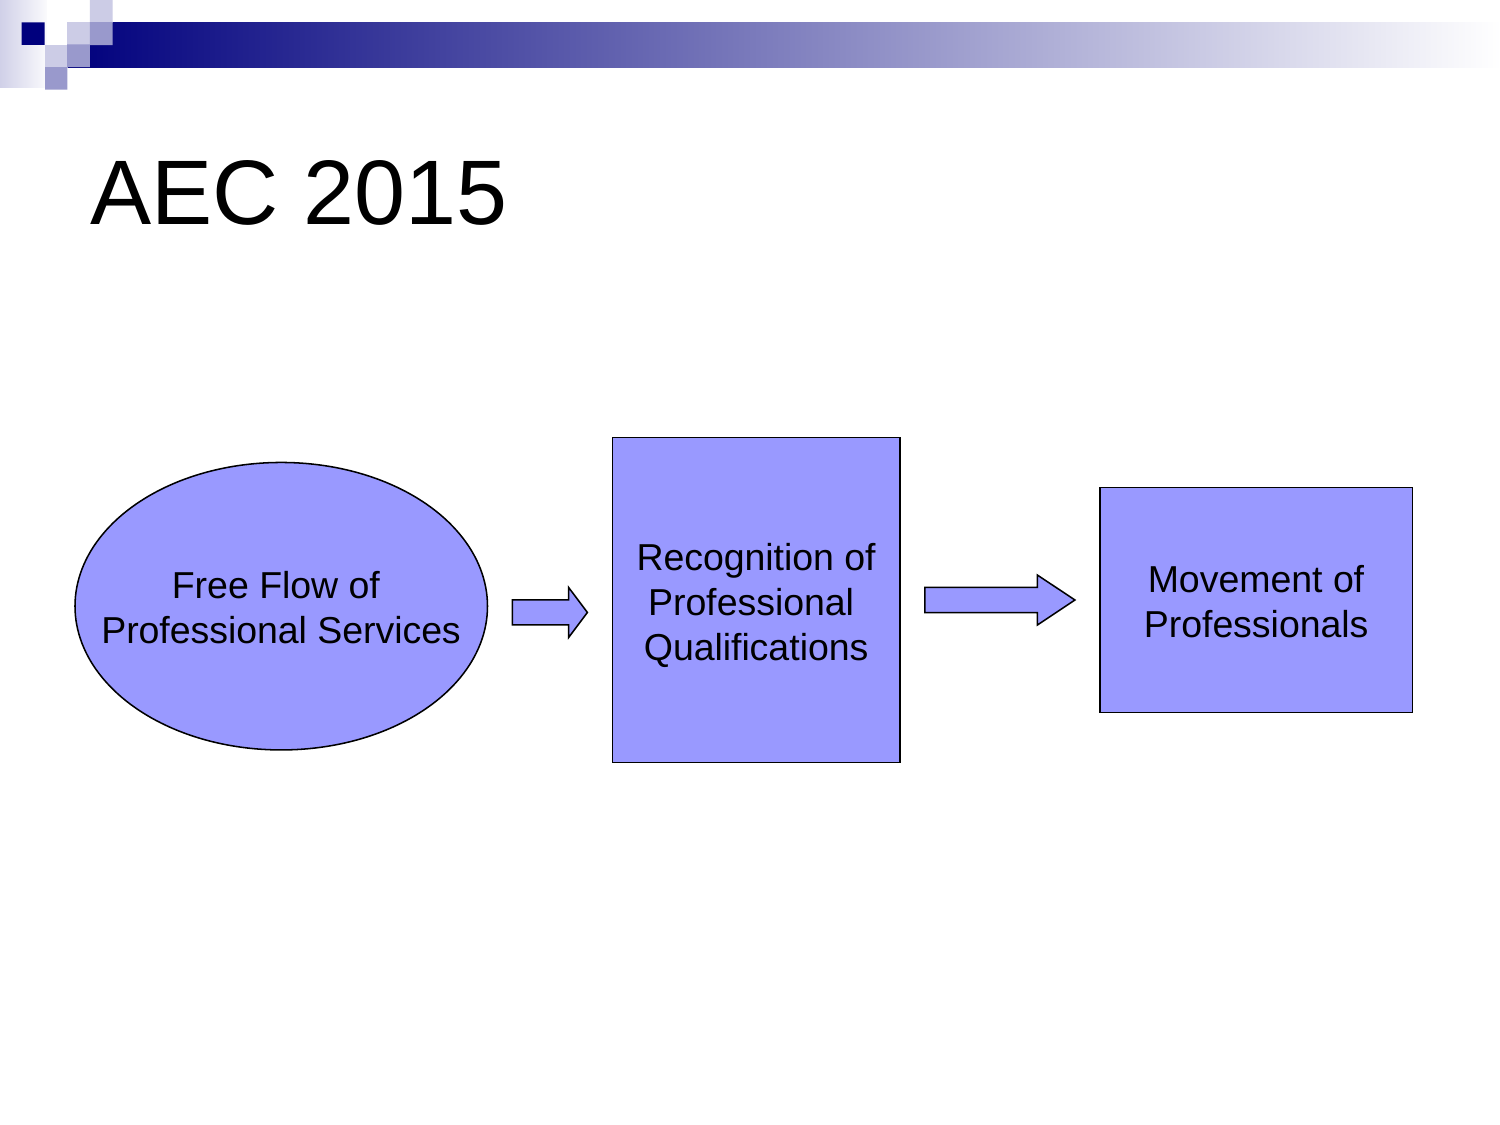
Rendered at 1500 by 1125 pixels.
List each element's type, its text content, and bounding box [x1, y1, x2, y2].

title AEC 2015 [74, 74, 1426, 301]
text_box Free Flow of Professional Services [75, 462, 488, 750]
text_box [924, 575, 1075, 626]
text_box Movement of Professionals [1099, 487, 1413, 713]
text_box [512, 587, 588, 638]
text_box Recognition of Professional Qualifications [612, 437, 900, 763]
